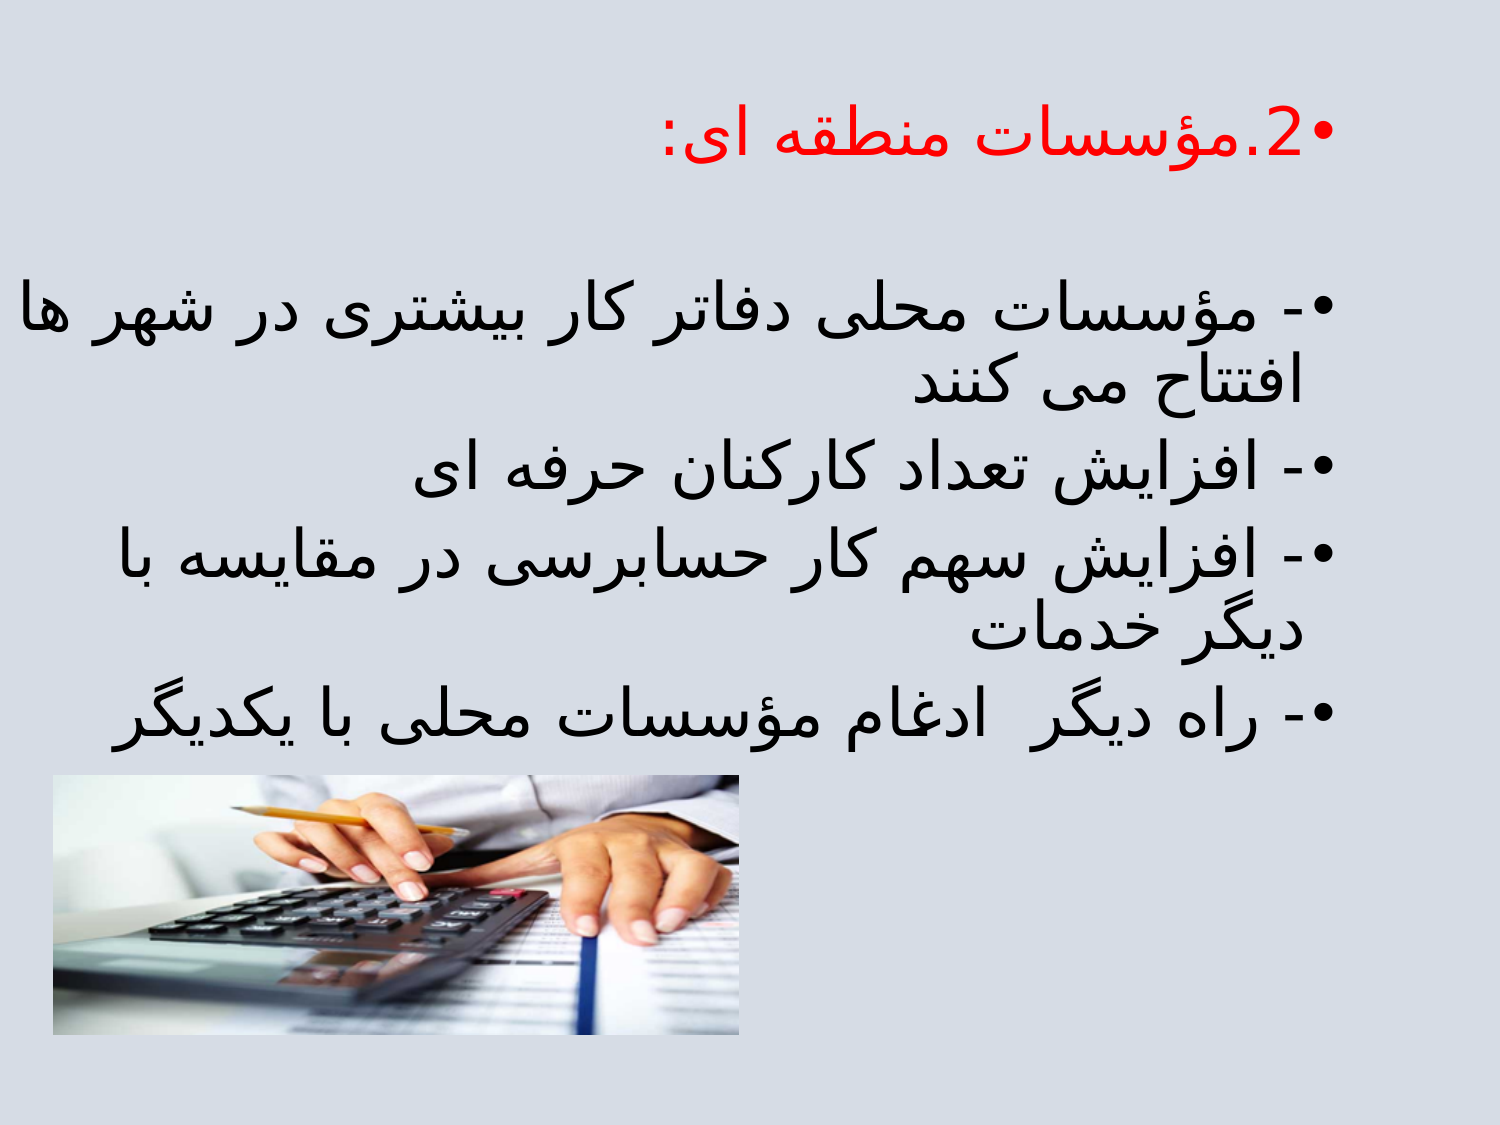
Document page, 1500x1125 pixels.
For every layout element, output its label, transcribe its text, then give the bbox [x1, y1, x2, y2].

list 2.مؤسسات منطقه ای: - مؤسسات محلی دفاتر کار بیشتری در شهر ها افتتاح می کنند - افزایش تعداد کارکنان حرفه ای - افزایش سهم کار حسابرسی در مقایسه با دیگر خدمات - راه دیگر ادغام مؤسسات محلی با یکدیگر [0, 90, 1350, 1005]
picture [53, 775, 739, 1035]
